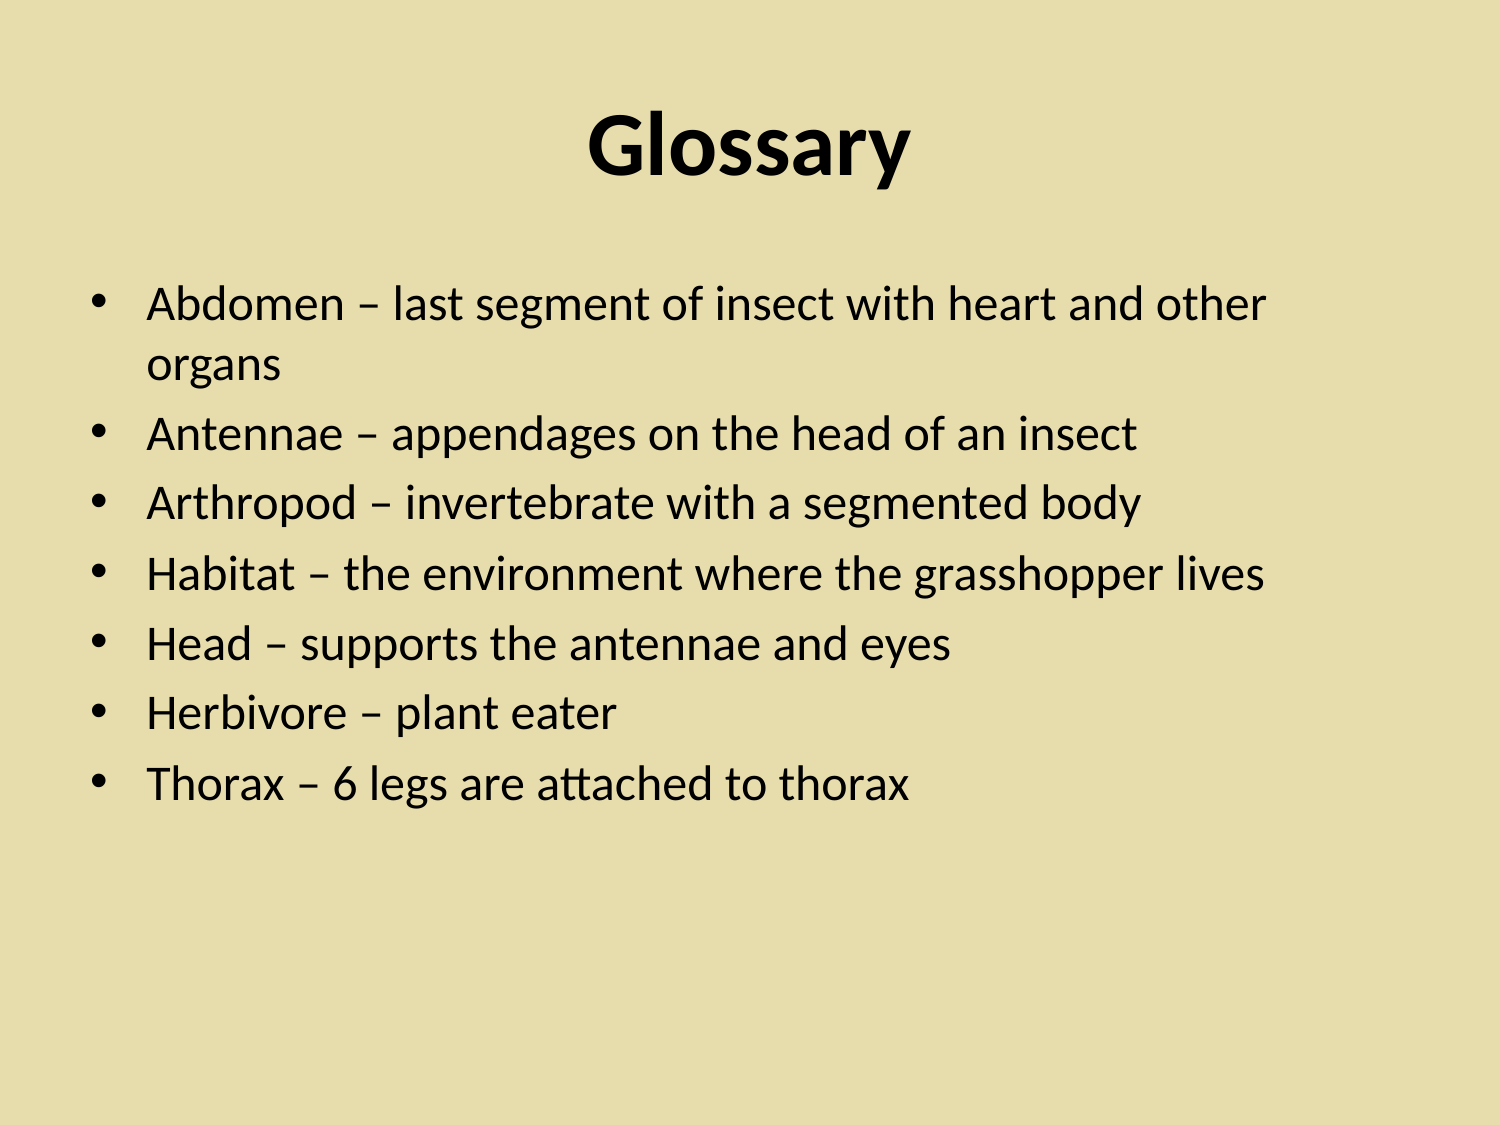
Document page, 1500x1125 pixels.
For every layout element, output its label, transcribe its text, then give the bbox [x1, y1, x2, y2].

list Abdomen – last segment of insect with heart and other organs Antennae – appendages on the head of an insect Arthropod – invertebrate with a segmented body Habitat – the environment where the grasshopper lives Head – supports the antennae and eyes Herbivore – plant eater Thorax – 6 legs are attached to thorax [75, 262, 1425, 1005]
title Glossary [75, 45, 1425, 233]
